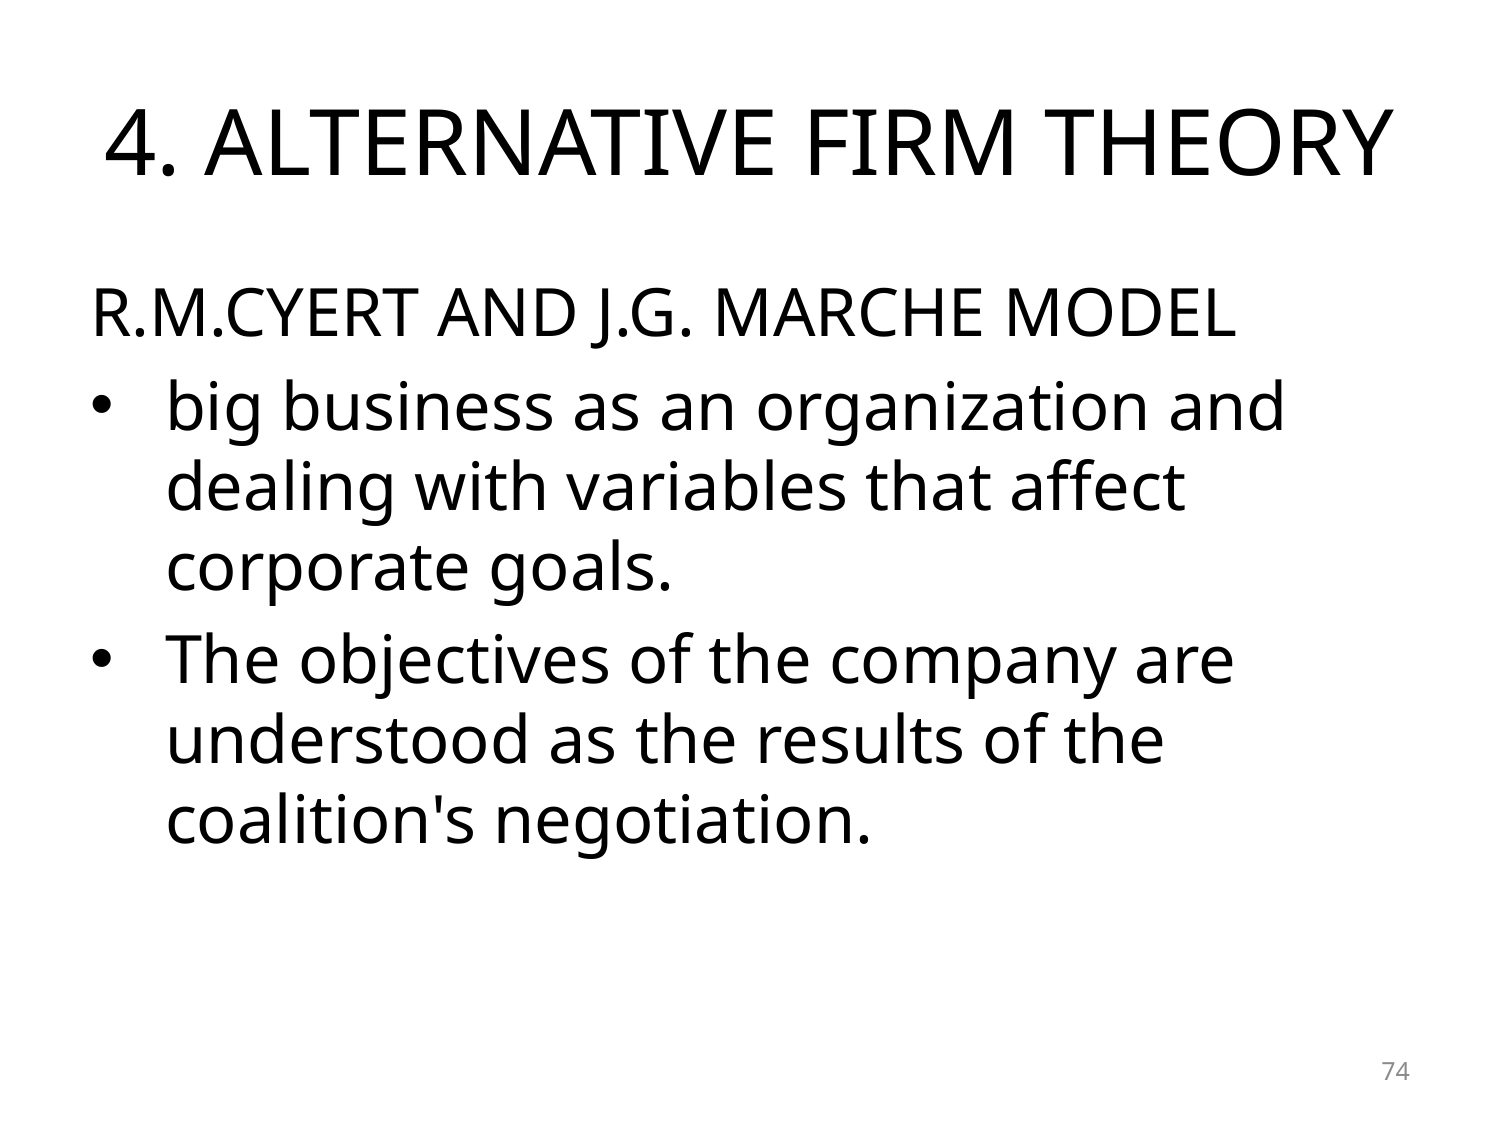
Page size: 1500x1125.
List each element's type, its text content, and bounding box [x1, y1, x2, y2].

list R.M.CYERT AND J.G. MARCHE MODEL big business as an organization and dealing with variables that affect corporate goals. The objectives of the company are understood as the results of the coalition's negotiation. [75, 262, 1425, 1005]
title 4. ALTERNATIVE FIRM THEORY [75, 45, 1425, 233]
slide_number 74 [1074, 1042, 1425, 1103]
